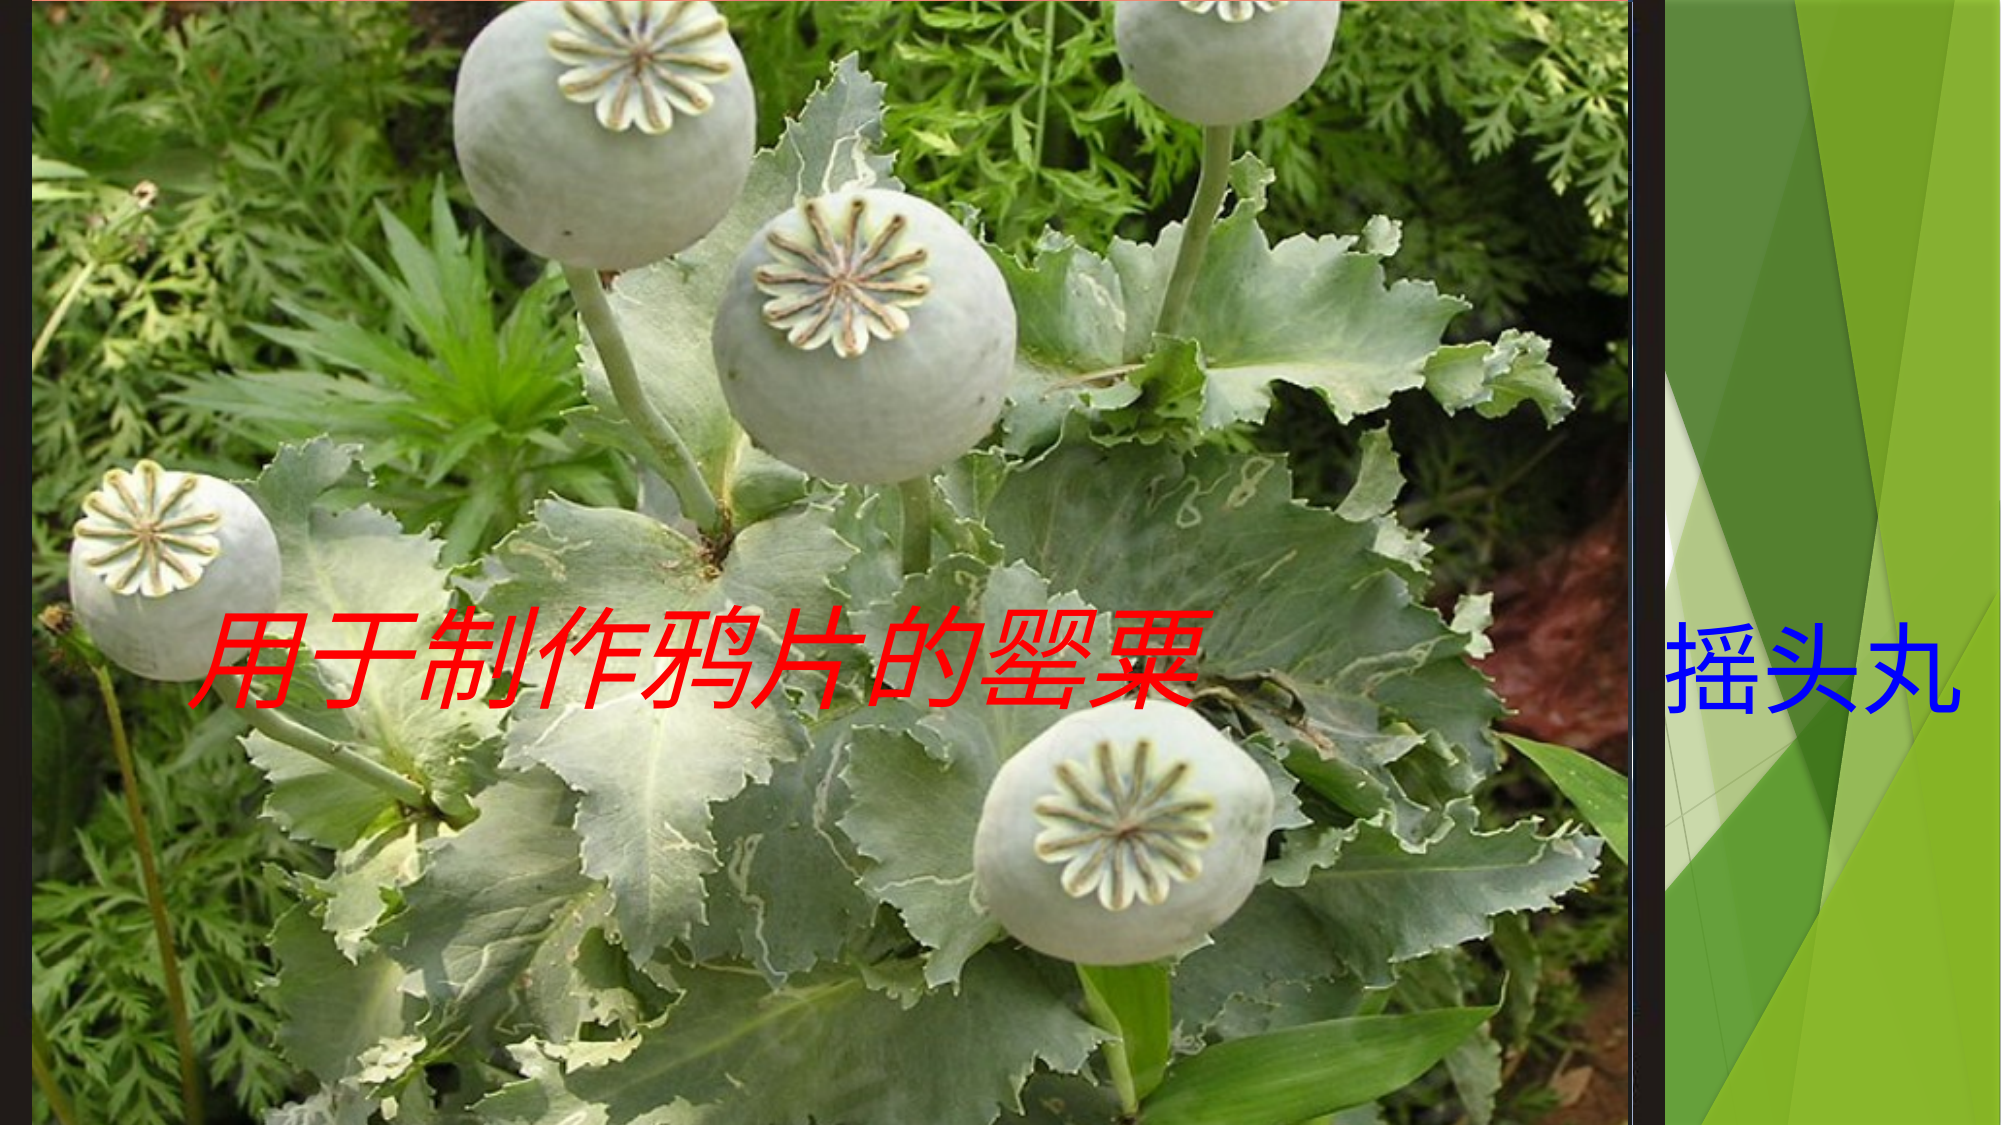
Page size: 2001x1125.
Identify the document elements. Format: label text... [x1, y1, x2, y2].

text_box 摇头丸 [1670, 598, 1979, 734]
picture [0, 0, 1666, 1125]
